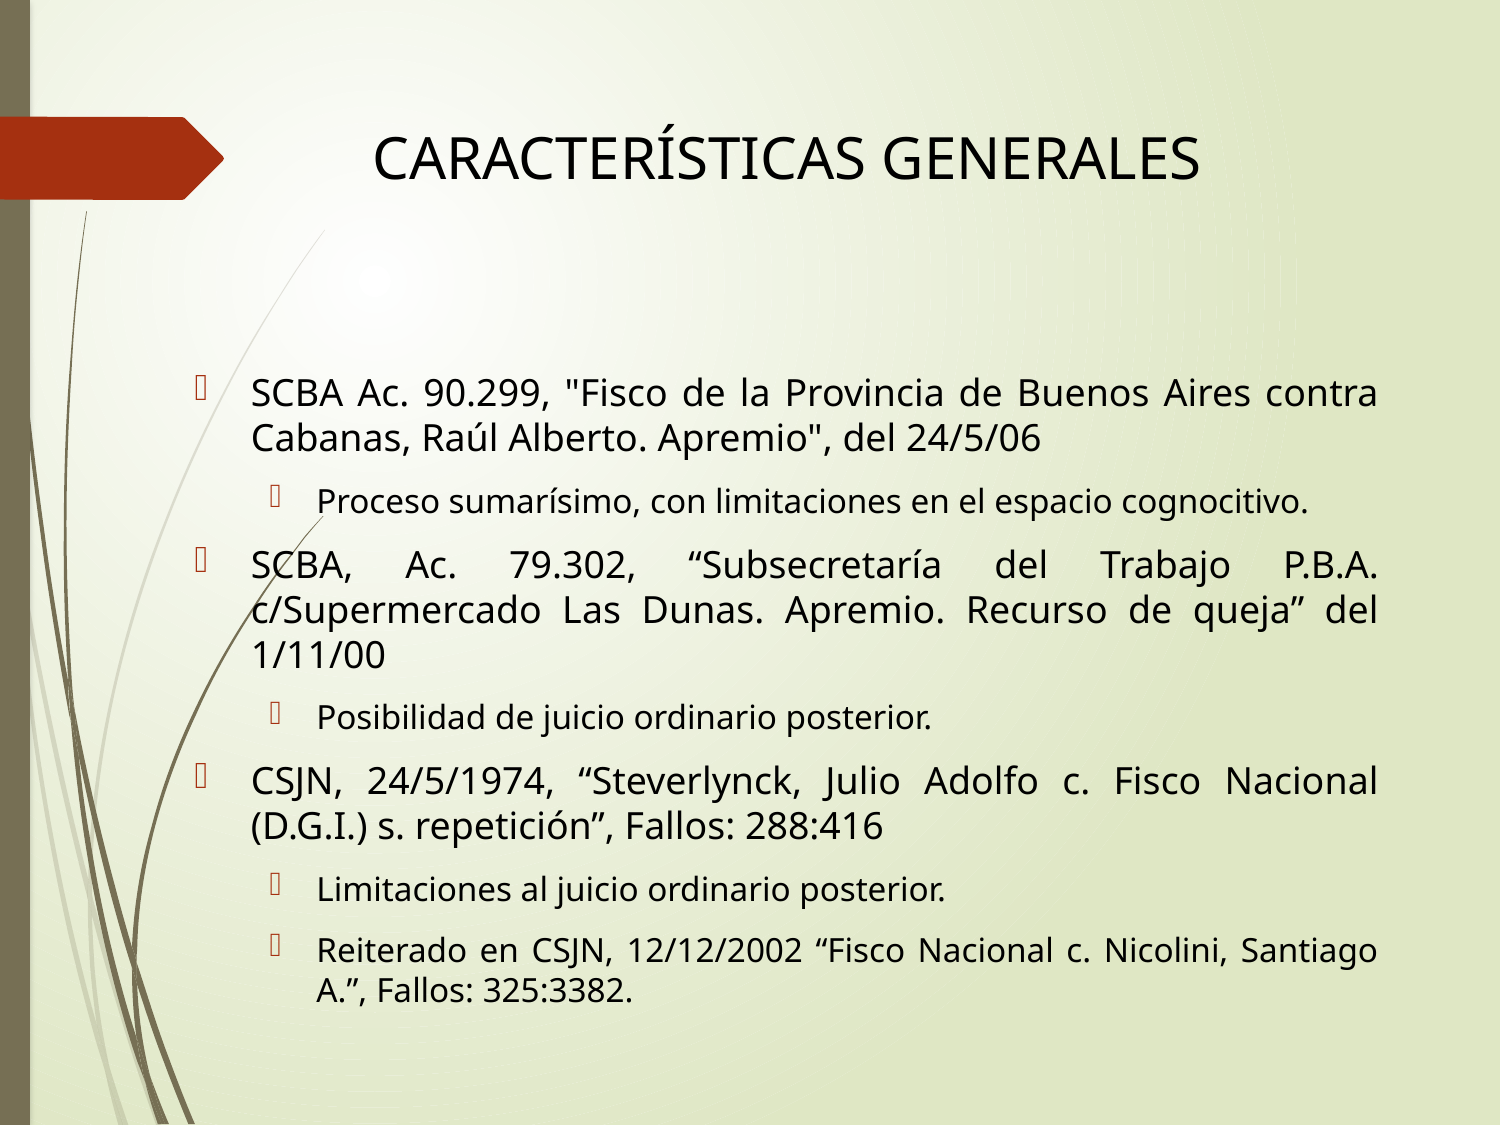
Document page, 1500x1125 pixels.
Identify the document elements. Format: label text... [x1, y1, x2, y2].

list SCBA Ac. 90.299, "Fisco de la Provincia de Buenos Aires contra Cabanas, Raúl Alberto. Apremio", del 24/5/06 Proceso sumarísimo, con limitaciones en el espacio cognocitivo. SCBA, Ac. 79.302, “Subsecretaría del Trabajo P.B.A. c/Supermercado Las Dunas. Apremio. Recurso de queja” del 1/11/00 Posibilidad de juicio ordinario posterior. CSJN, 24/5/1974, “Steverlynck, Julio Adolfo c. Fisco Nacional (D.G.I.) s. repetición”, Fallos: 288:416 Limitaciones al juicio ordinario posterior. Reiterado en CSJN, 12/12/2002 “Fisco Nacional c. Nicolini, Santiago A.”, Fallos: 325:3382. [179, 361, 1395, 1088]
title Características Generales [246, 113, 1328, 324]
